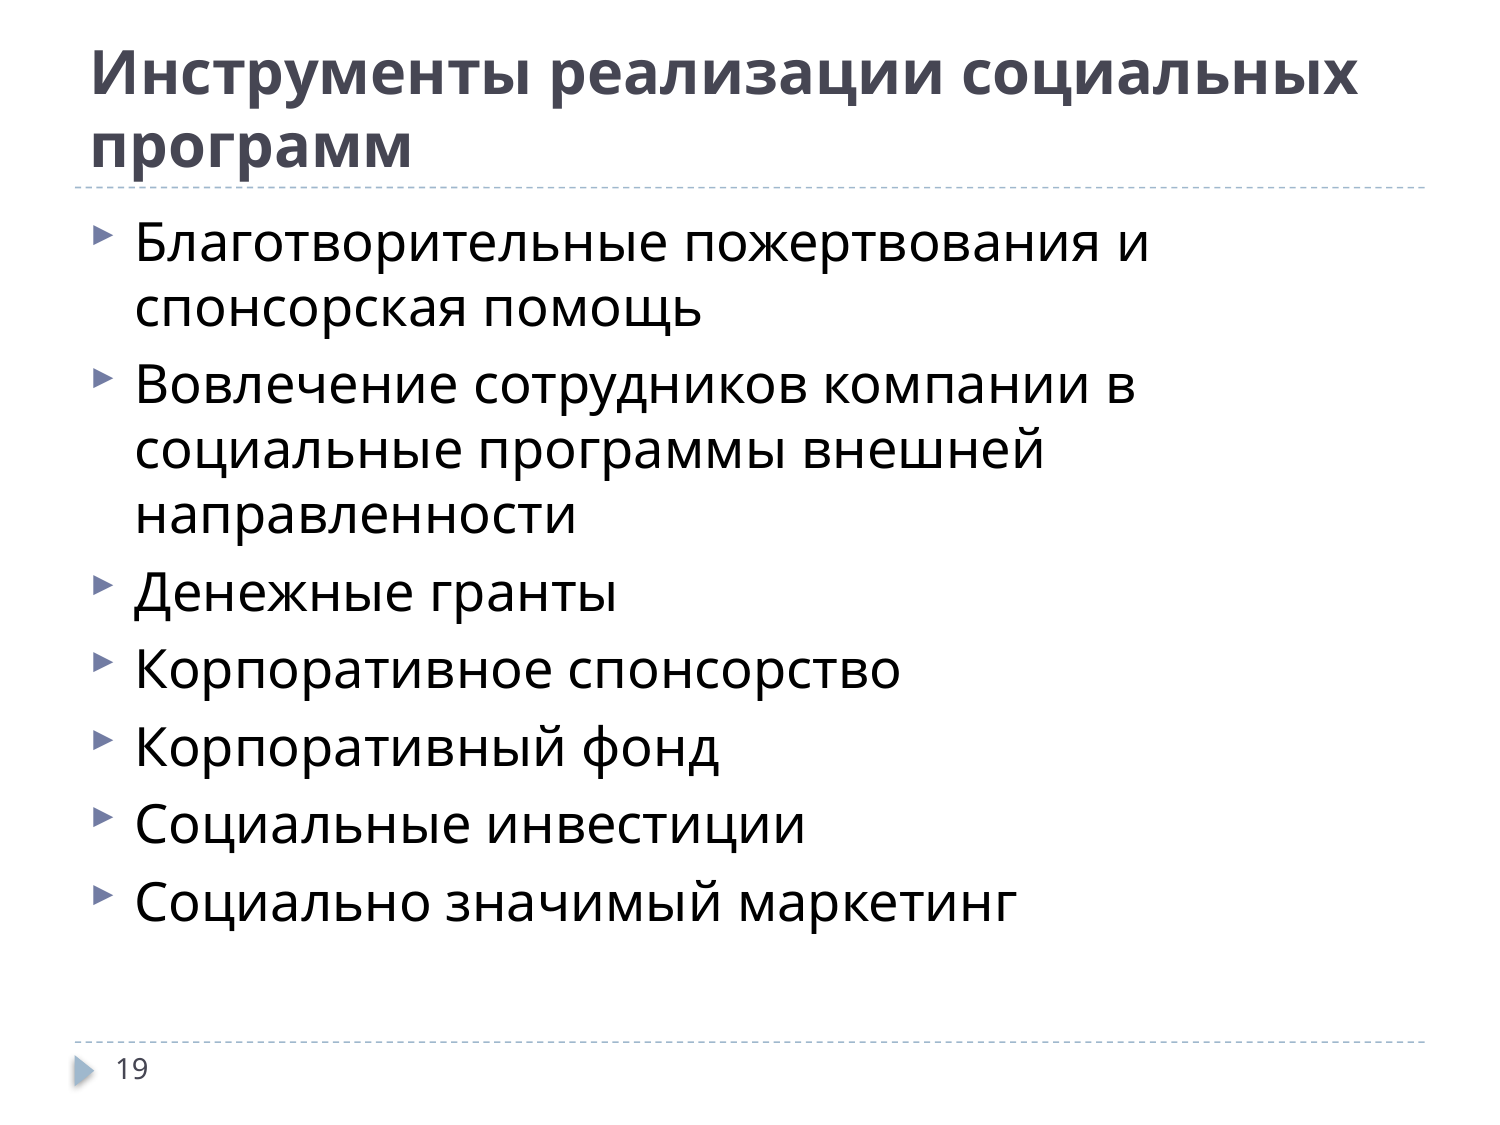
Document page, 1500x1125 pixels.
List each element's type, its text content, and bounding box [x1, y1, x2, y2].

list Благотворительные пожертвования и спонсорская помощь Вовлечение сотрудников компании в социальные программы внешней направленности Денежные гранты Корпоративное спонсорство Корпоративный фонд Социальные инвестиции Социально значимый маркетинг [75, 200, 1425, 1010]
slide_number 19 [100, 1042, 426, 1103]
title Инструменты реализации социальных программ [75, 24, 1425, 188]
